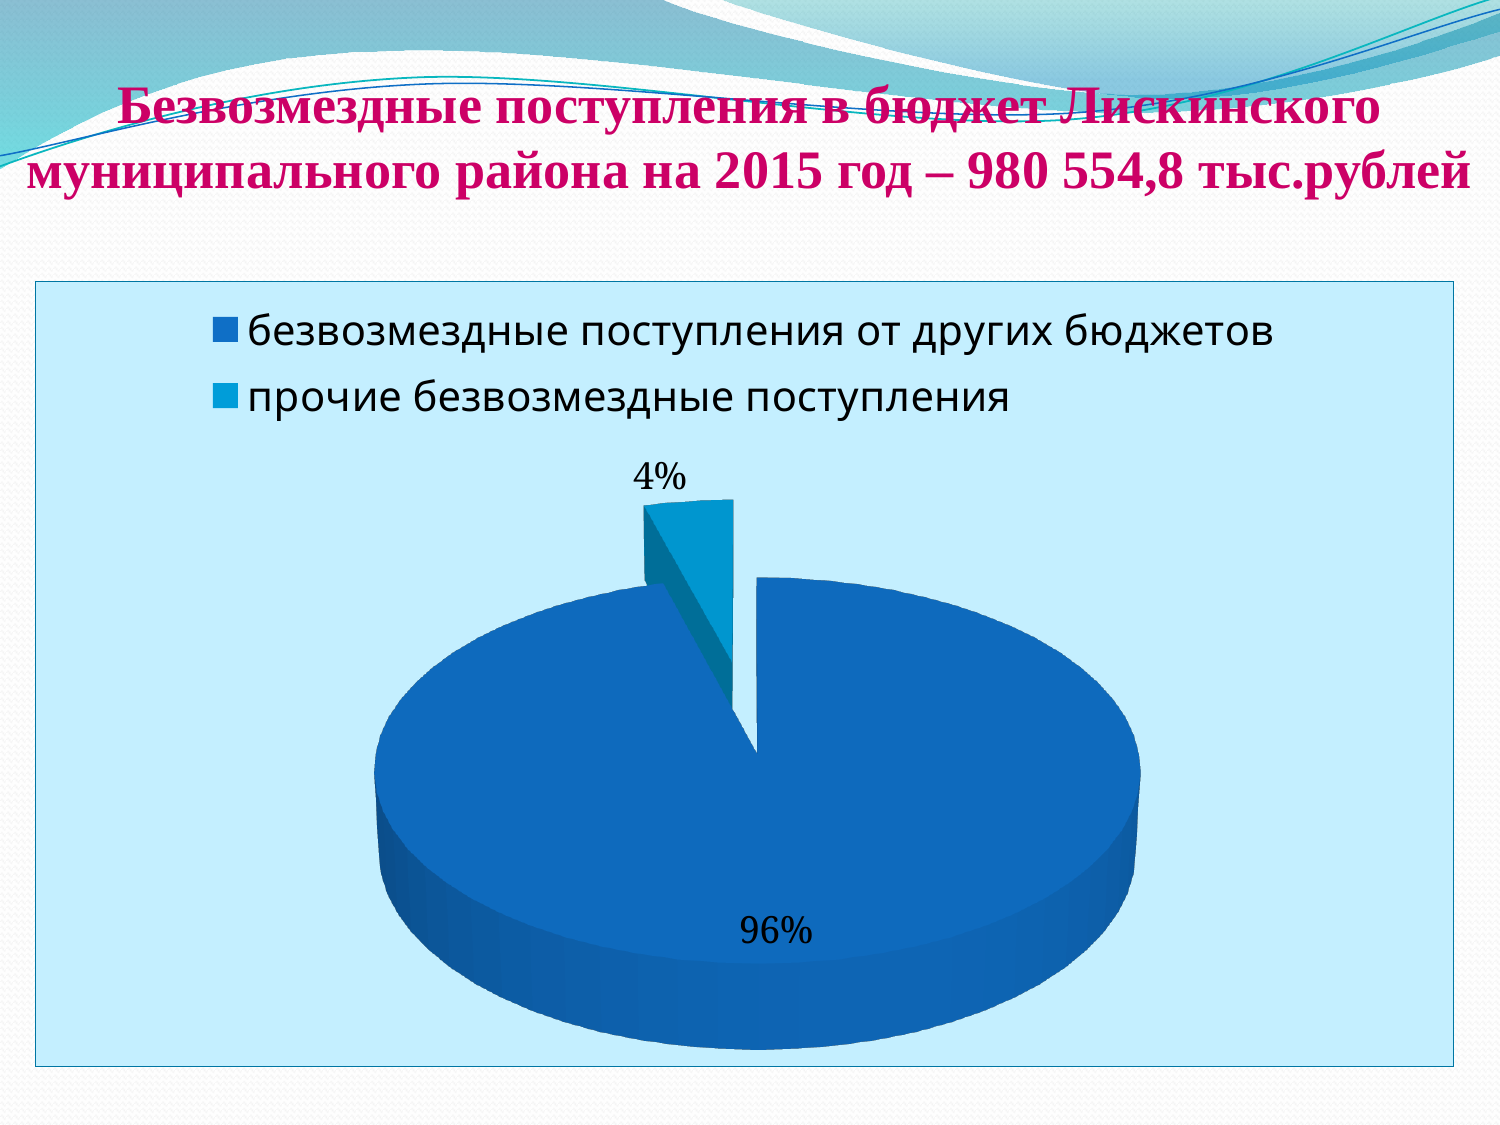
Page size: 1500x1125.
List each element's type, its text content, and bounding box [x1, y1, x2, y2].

title Безвозмездные поступления в бюджет Лискинского муниципального района на 2015 год – 980 554,8 тыс.рублей [0, 35, 1500, 200]
chart [34, 280, 1454, 1067]
